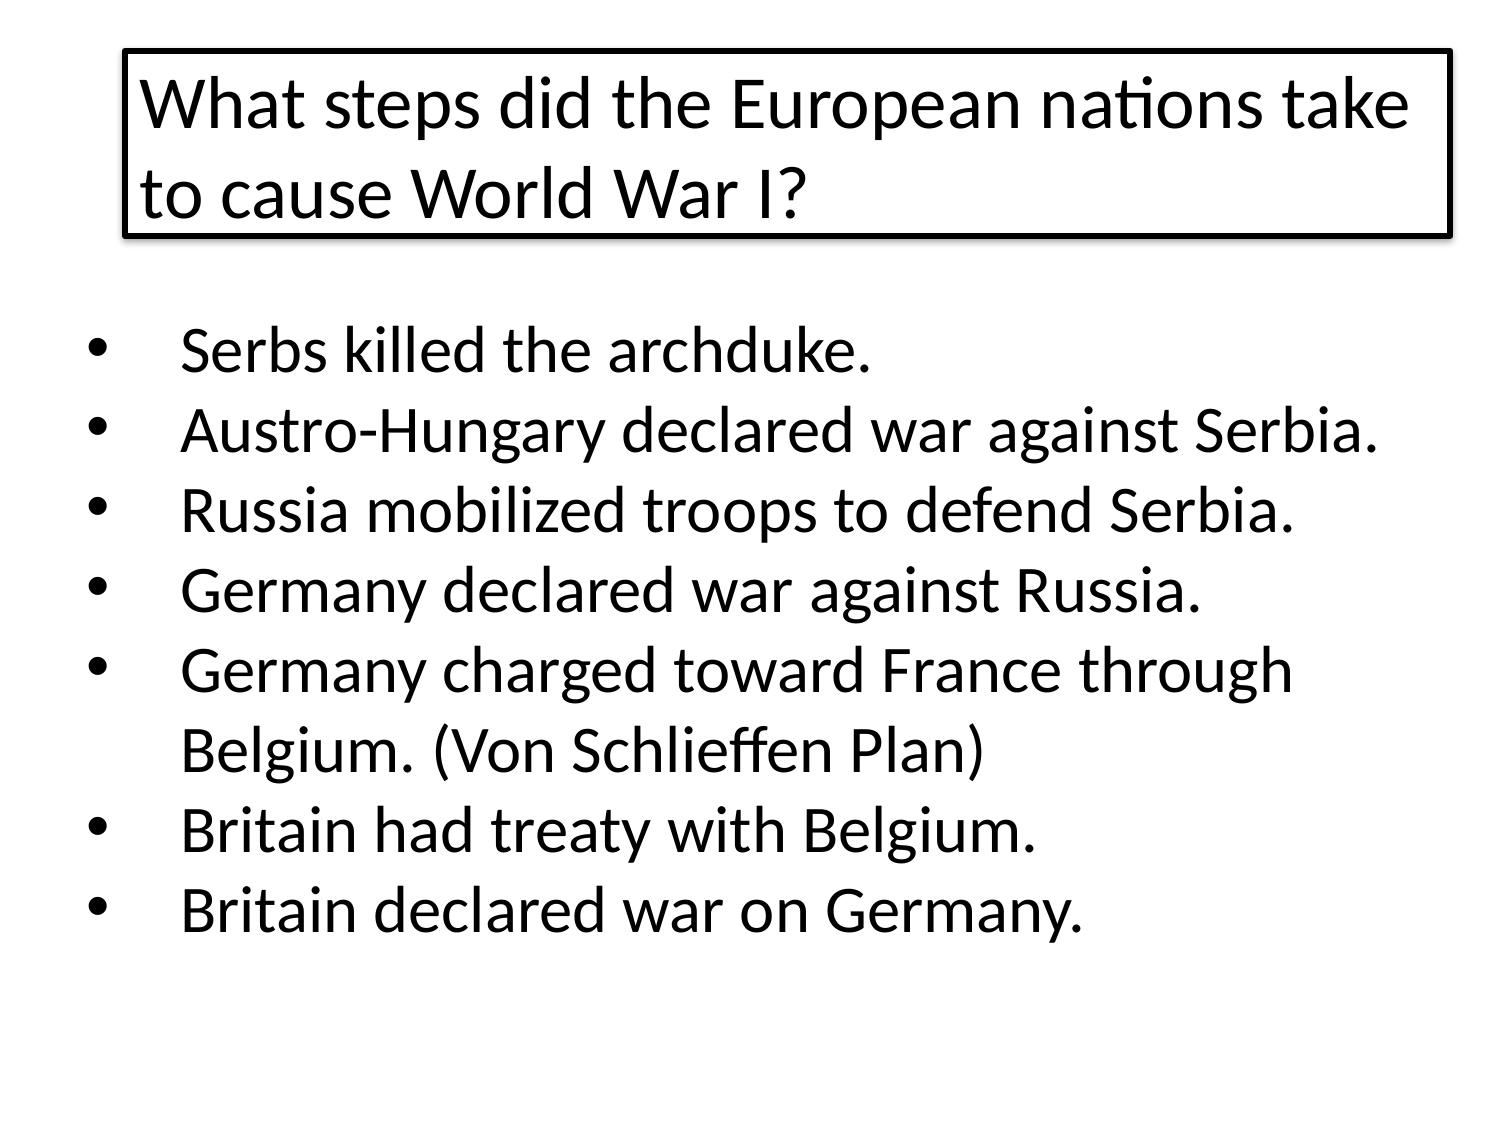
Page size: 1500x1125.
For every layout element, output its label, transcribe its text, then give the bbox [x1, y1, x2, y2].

text_box Serbs killed the archduke. Austro-Hungary declared war against Serbia. Russia mobilized troops to defend Serbia. Germany declared war against Russia. Germany charged toward France through Belgium. (Von Schlieffen Plan) Britain had treaty with Belgium. Britain declared war on Germany. [71, 298, 1397, 953]
text_box What steps did the European nations take to cause World War I? [124, 50, 1451, 237]
